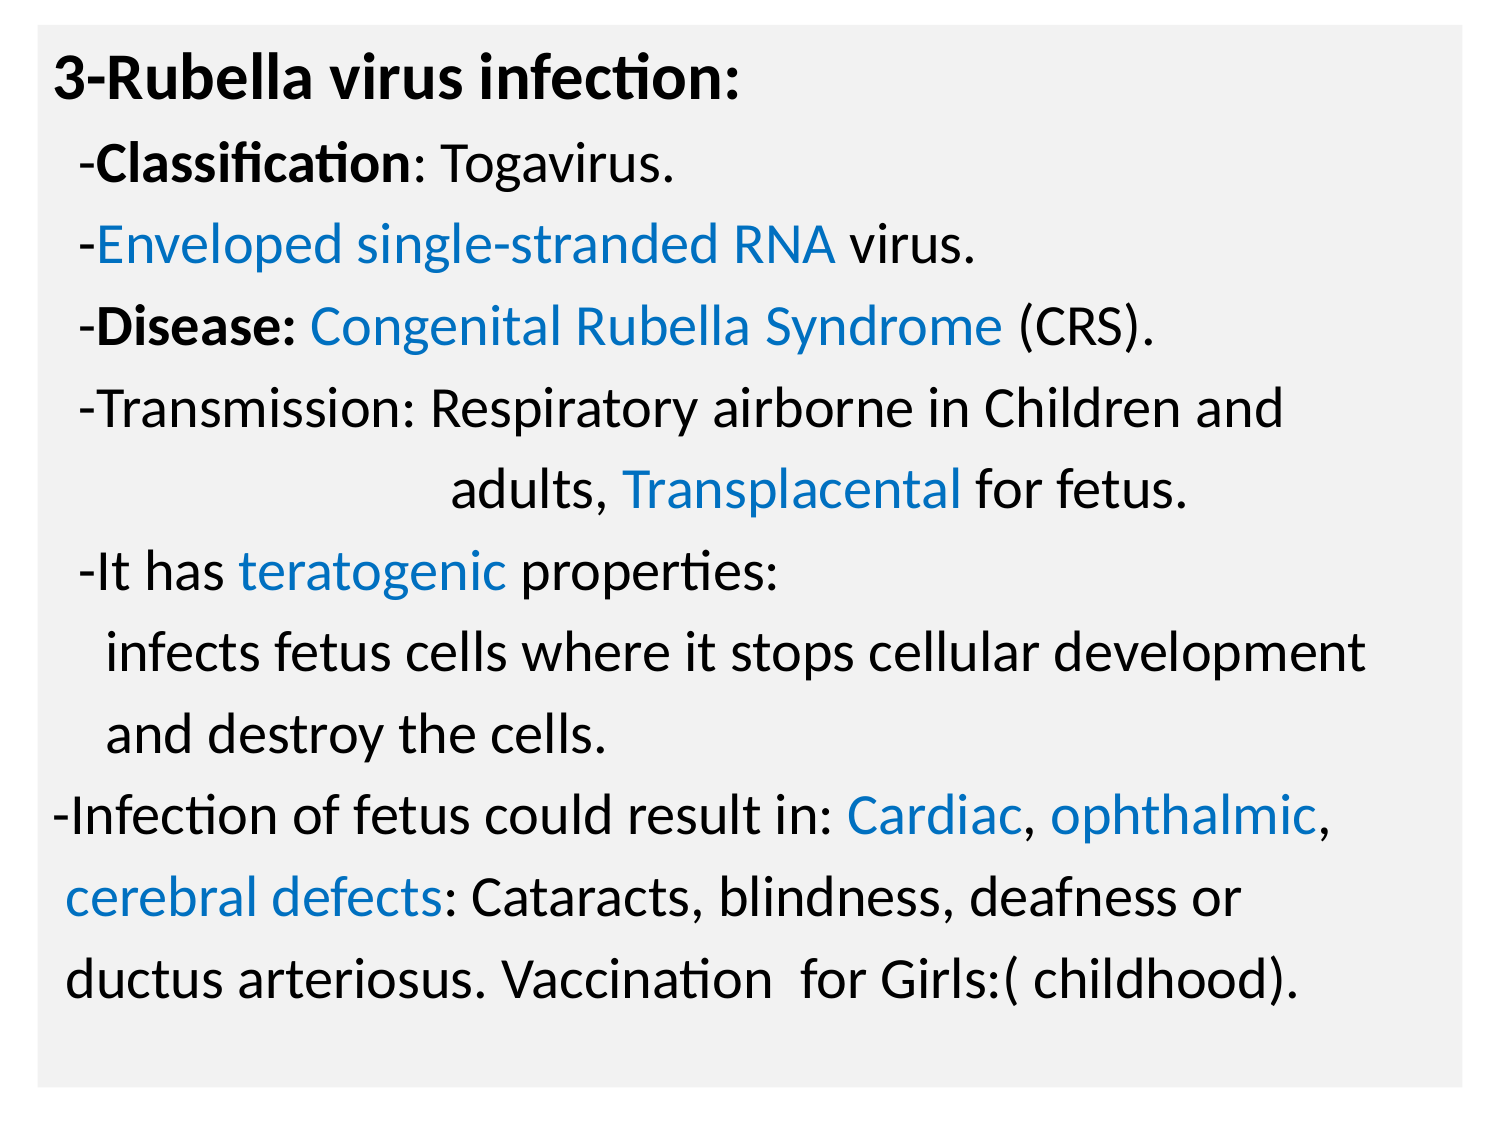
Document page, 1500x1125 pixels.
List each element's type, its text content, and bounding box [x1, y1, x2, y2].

subtitle 3-Rubella virus infection: -Classification: Togavirus. -Enveloped single-stranded RNA virus. -Disease: Congenital Rubella Syndrome (CRS). -Transmission: Respiratory airborne in Children and adults, Transplacental for fetus. -It has teratogenic properties: infects fetus cells where it stops cellular development and destroy the cells. -Infection of fetus could result in: Cardiac, ophthalmic, cerebral defects: Cataracts, blindness, deafness or ductus arteriosus. Vaccination for Girls:( childhood). [37, 24, 1463, 1088]
